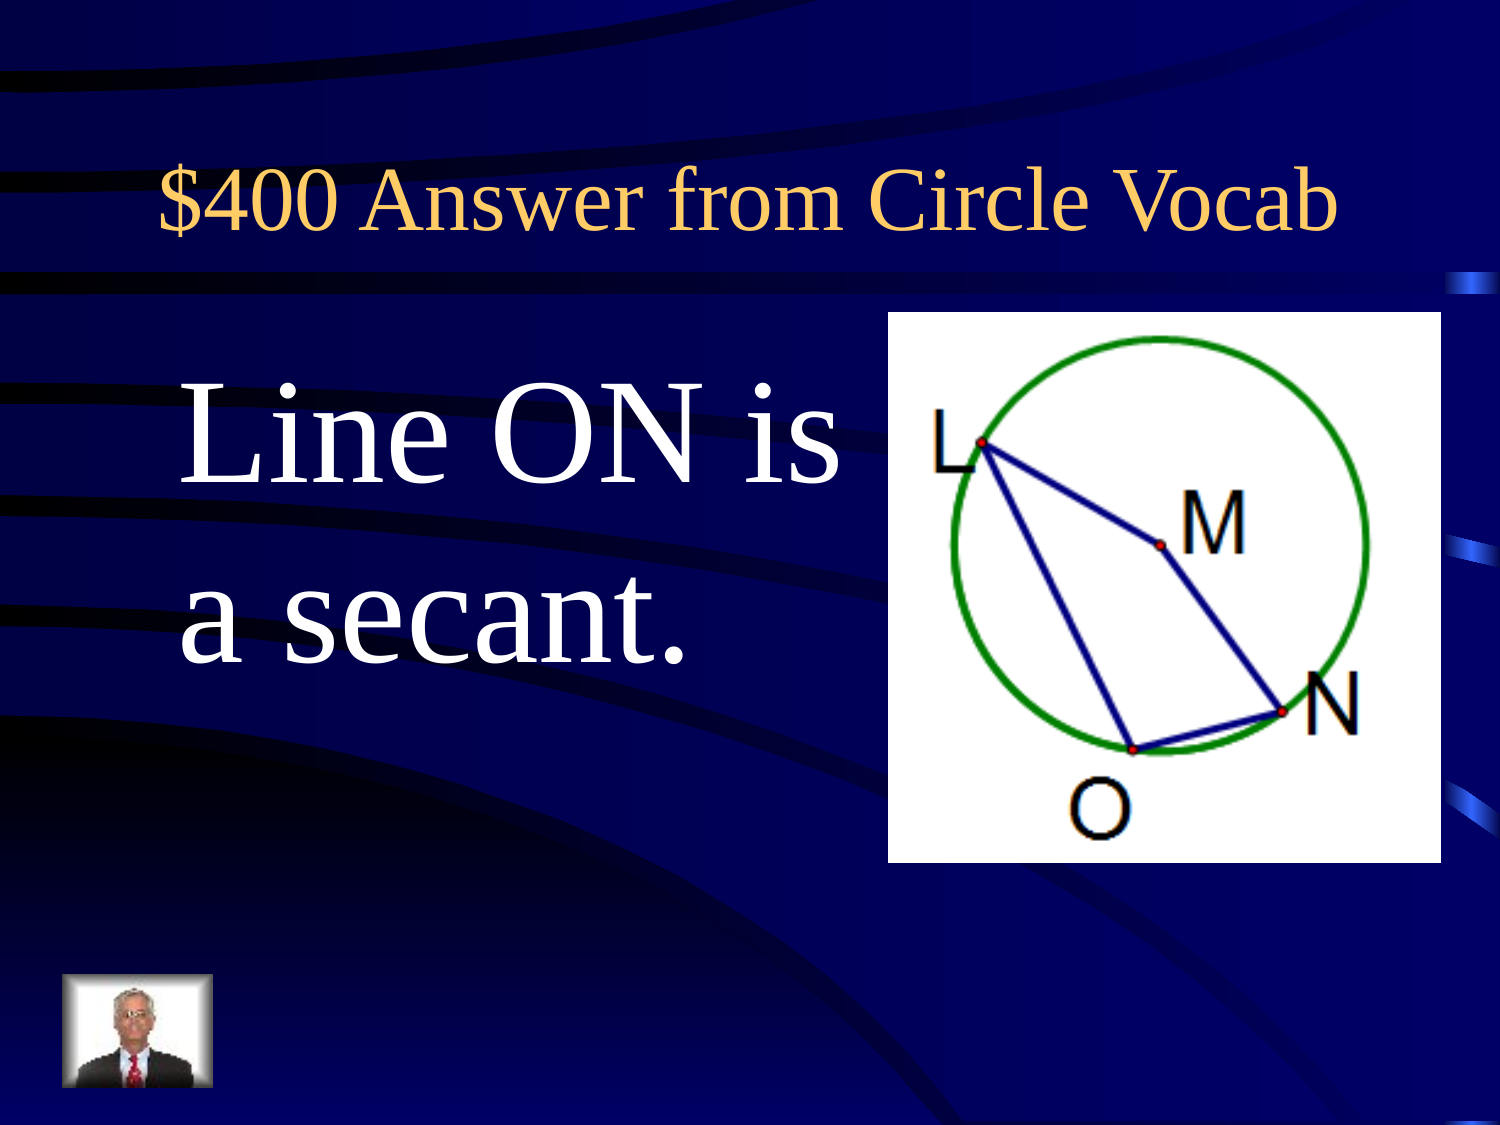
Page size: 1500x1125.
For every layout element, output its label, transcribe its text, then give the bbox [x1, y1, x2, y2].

text_box Line ON is a secant. [162, 324, 882, 700]
picture [887, 312, 1441, 863]
picture [62, 974, 213, 1088]
title $400 Answer from Circle Vocab [112, 99, 1388, 288]
